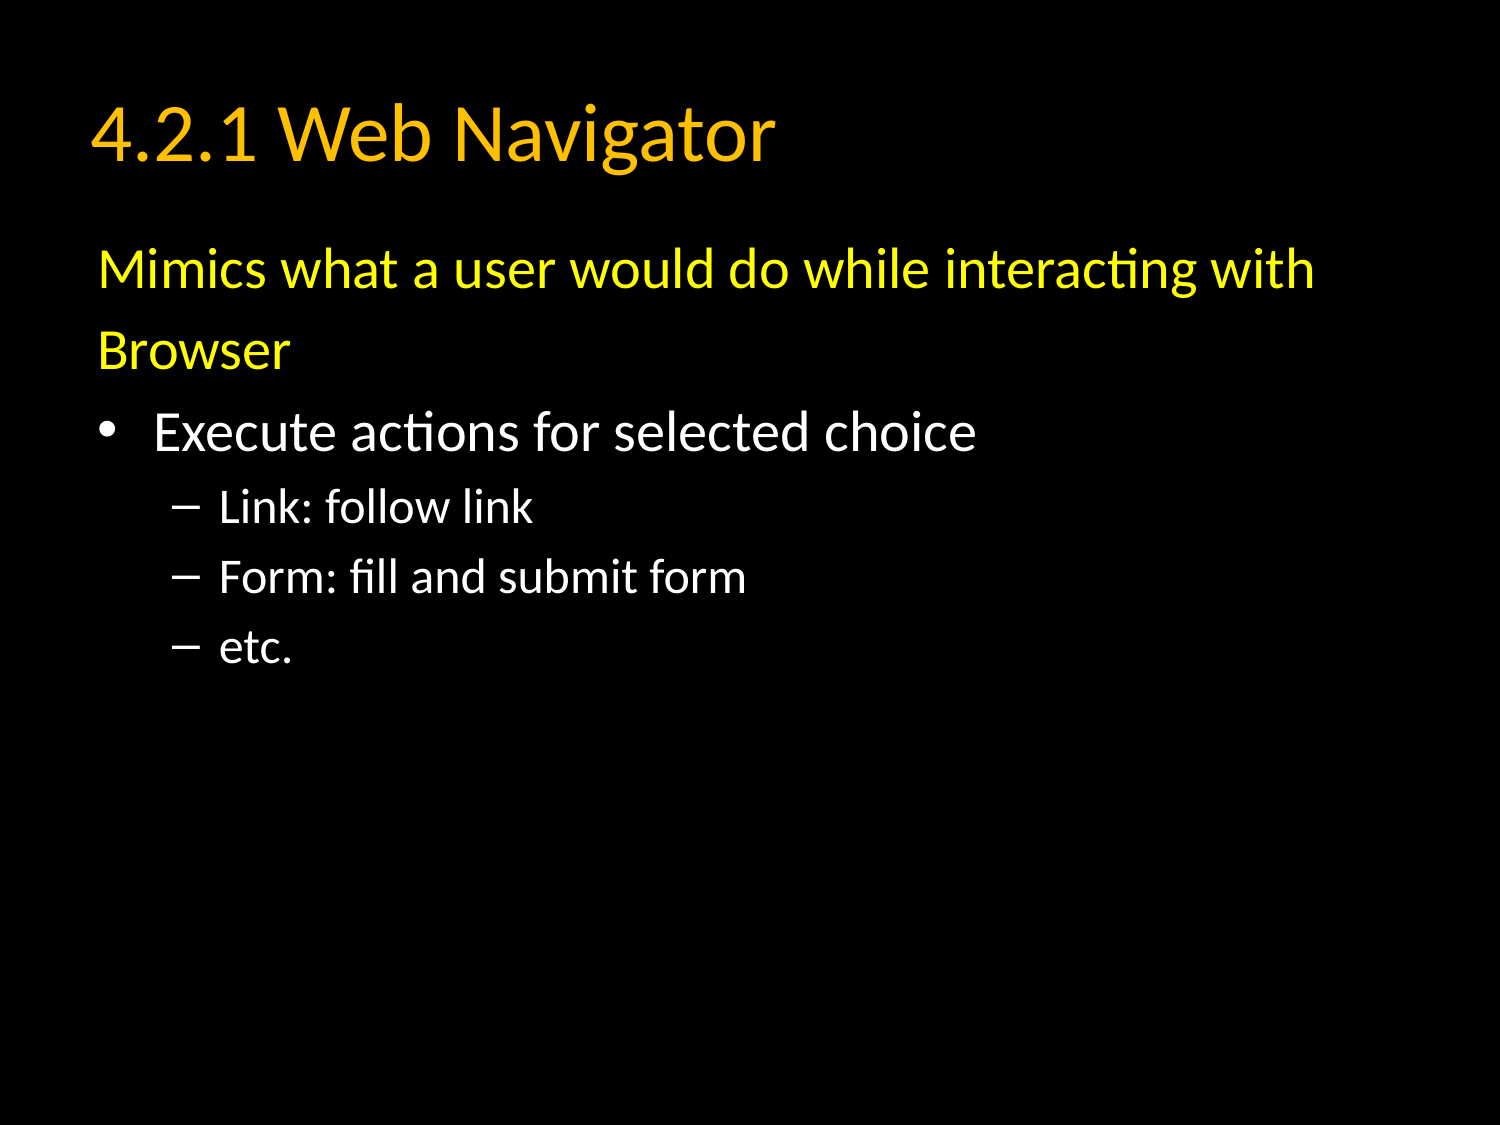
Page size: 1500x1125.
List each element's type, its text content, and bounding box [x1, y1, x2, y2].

title 4.2.1 Web Navigator [75, 45, 1425, 211]
list Mimics what a user would do while interacting with Browser Execute actions for selected choice Link: follow link Form: fill and submit form etc. [82, 222, 1454, 1032]
